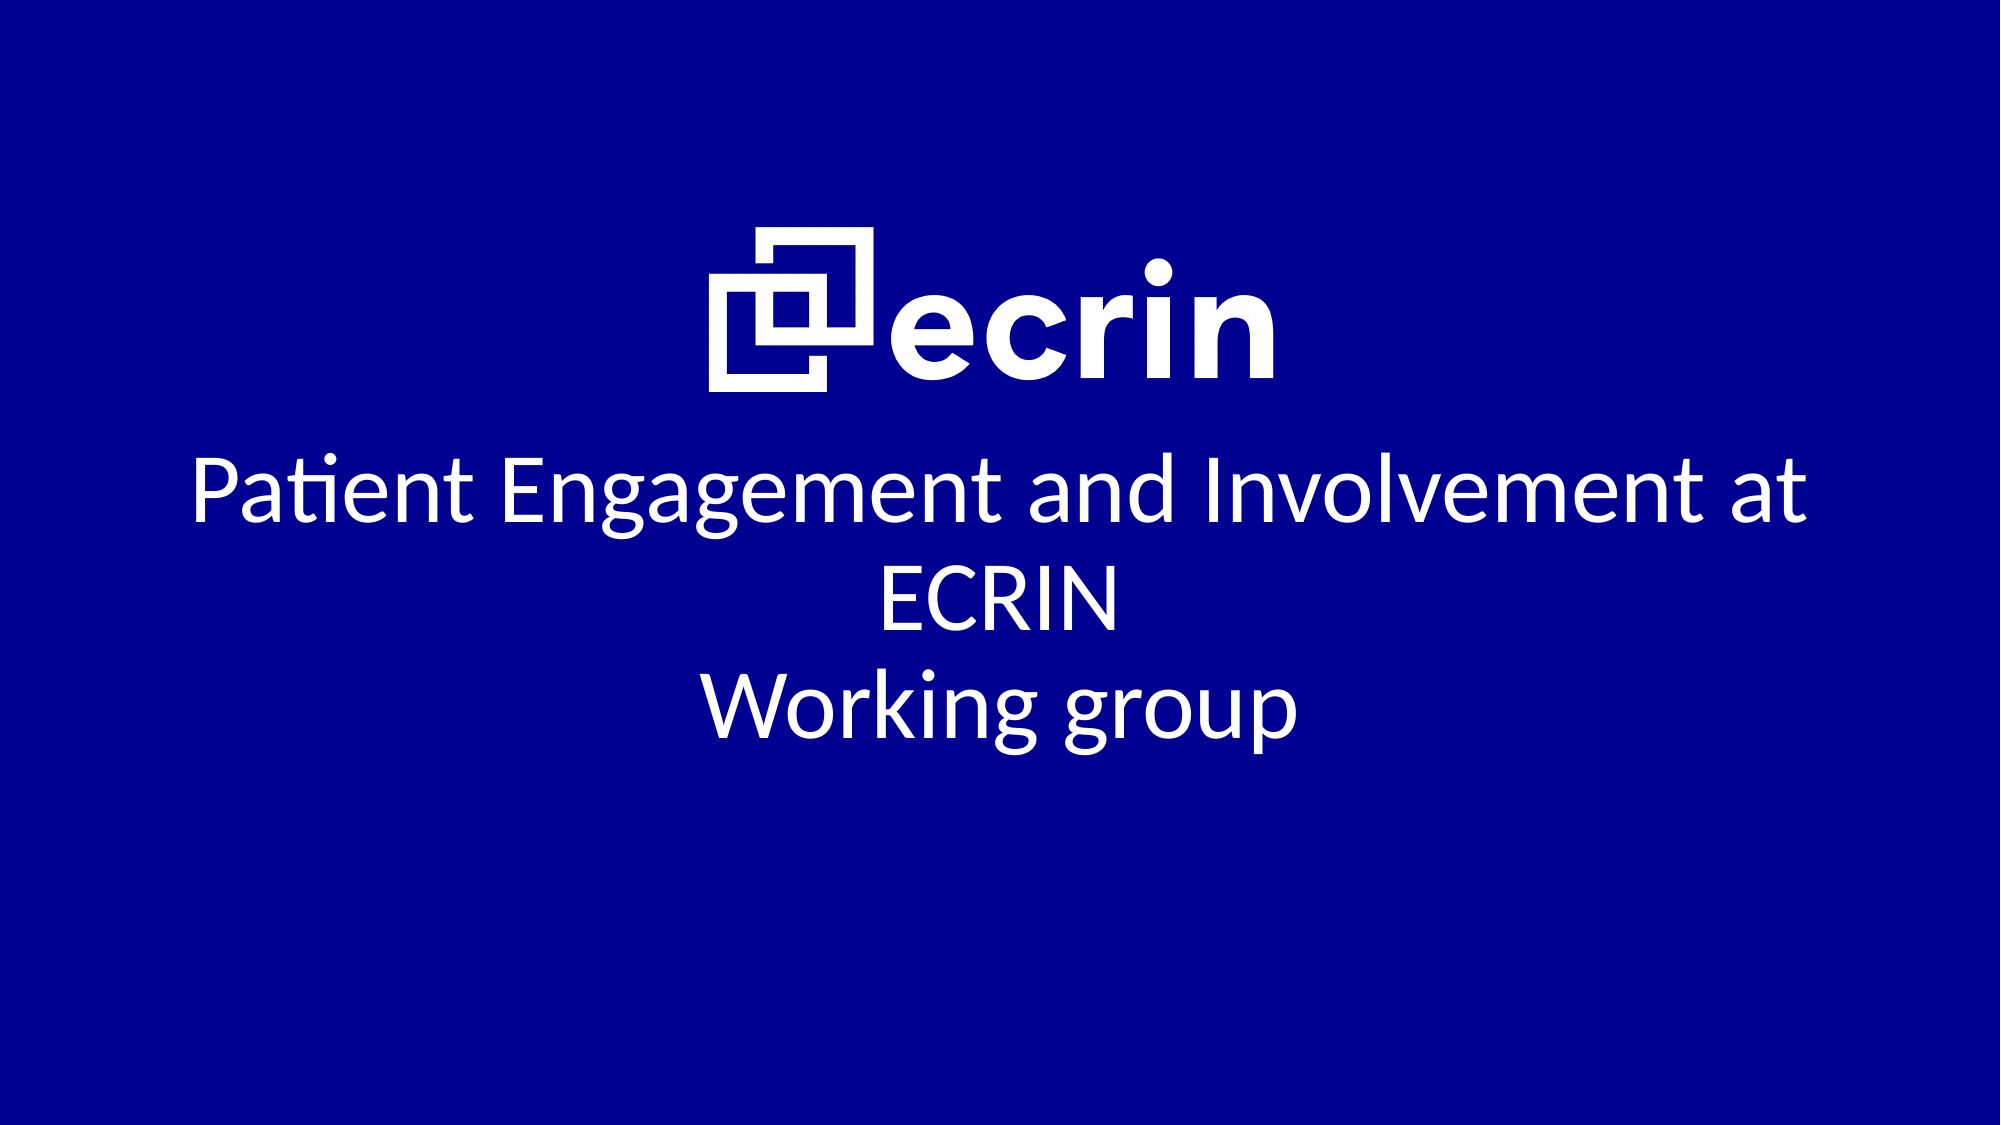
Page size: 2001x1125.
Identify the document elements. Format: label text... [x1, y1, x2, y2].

title Patient Engagement and Involvement at ECRIN Working group [100, 495, 1900, 768]
picture [655, 173, 1345, 446]
